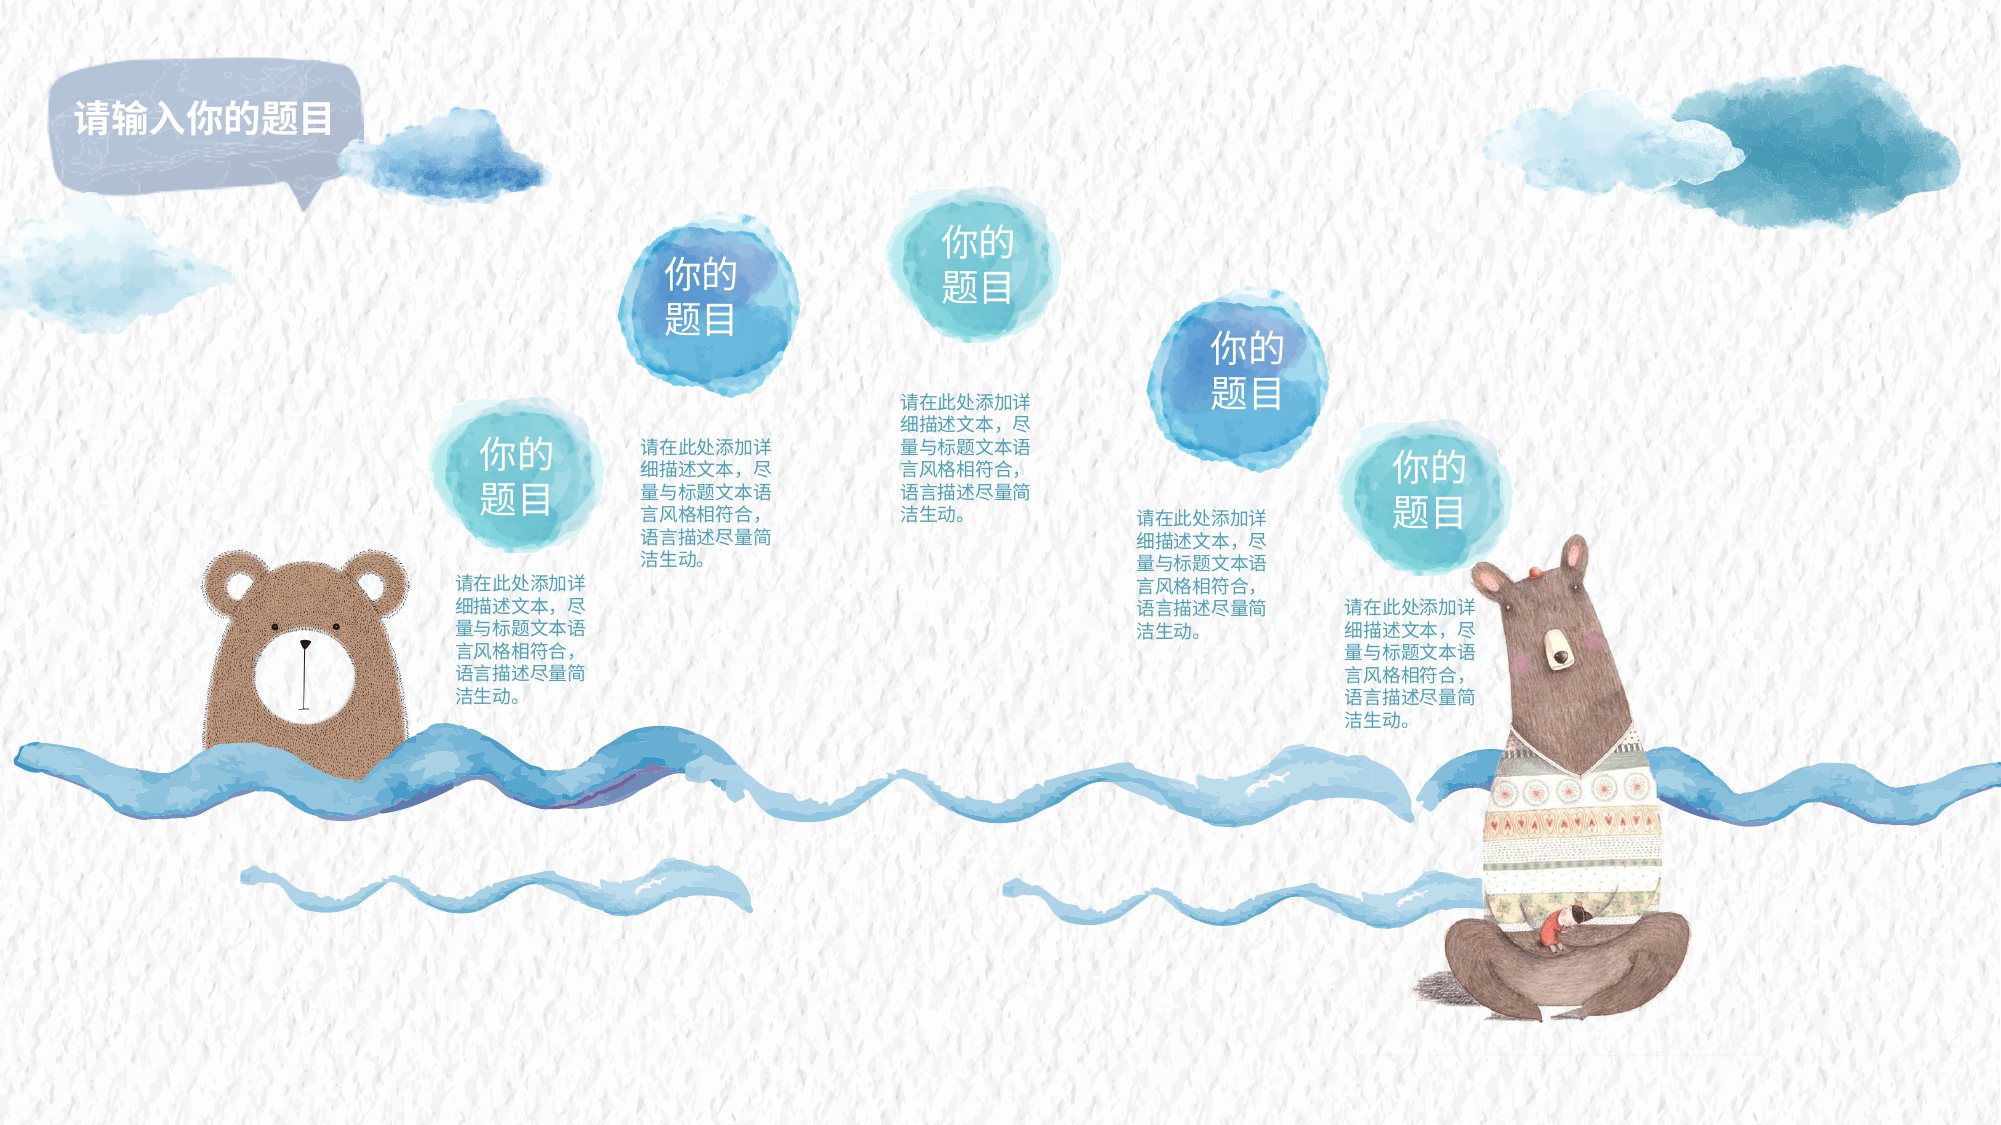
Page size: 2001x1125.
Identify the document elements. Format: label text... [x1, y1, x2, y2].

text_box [1333, 417, 1516, 577]
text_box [616, 210, 802, 400]
text_box 请在此处添加详细描述文本，尽量与标题文本语言风格相符合，语言描述尽量简洁生动。 [1330, 565, 1372, 739]
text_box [881, 183, 1065, 344]
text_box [1145, 285, 1331, 474]
text_box 请在此处添加详细描述文本，尽量与标题文本语言风格相符合，语言描述尽量简洁生动。 [1121, 477, 1285, 650]
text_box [424, 394, 608, 554]
text_box 请在此处添加详细描述文本，尽量与标题文本语言风格相符合，语言描述尽量简洁生动。 [625, 405, 789, 578]
text_box 请在此处添加详细描述文本，尽量与标题文本语言风格相符合，语言描述尽量简洁生动。 [885, 360, 1049, 533]
picture [0, 0, 2000, 1125]
text_box 请在此处添加详细描述文本，尽量与标题文本语言风格相符合，语言描述尽量简洁生动。 [440, 554, 604, 715]
